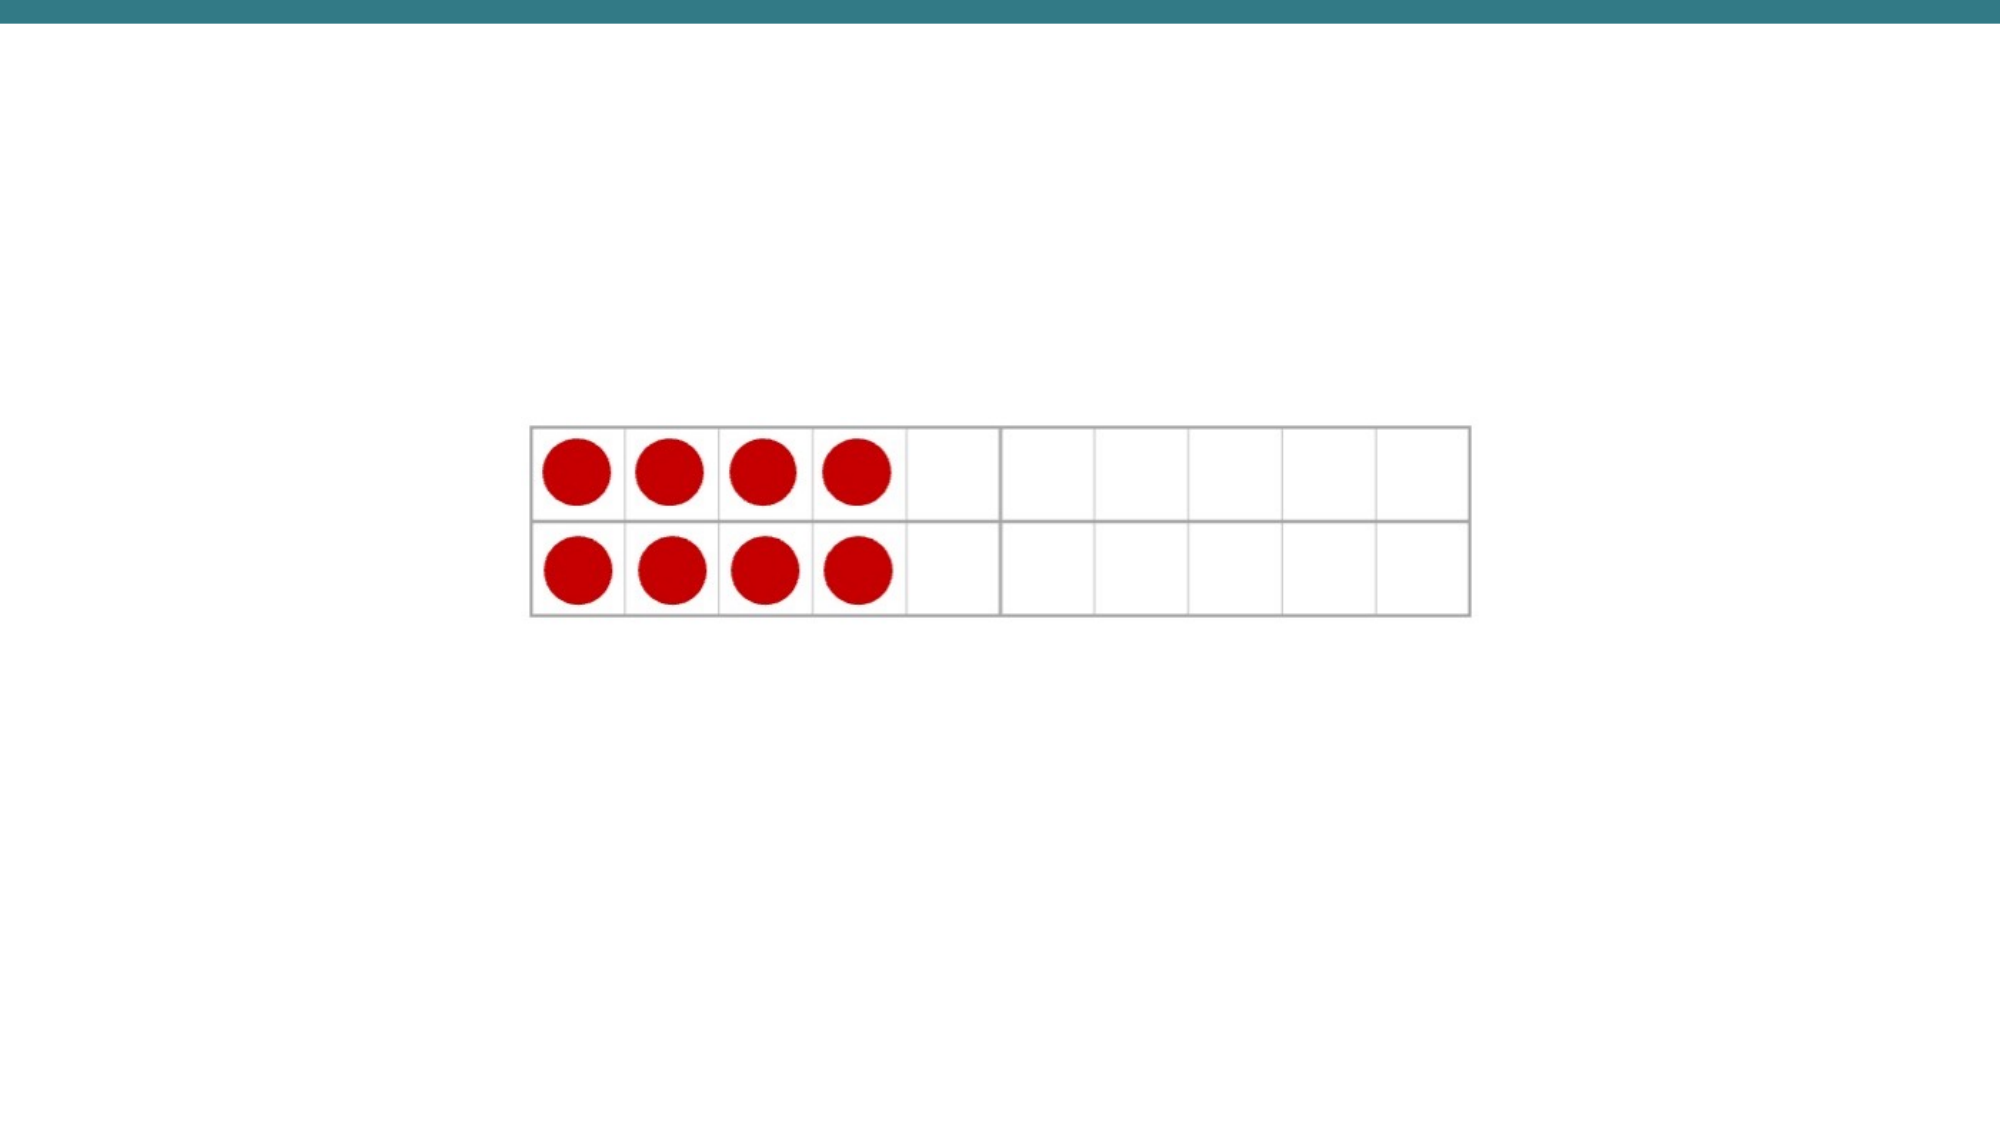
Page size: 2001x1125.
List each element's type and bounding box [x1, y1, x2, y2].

picture [520, 417, 1479, 625]
